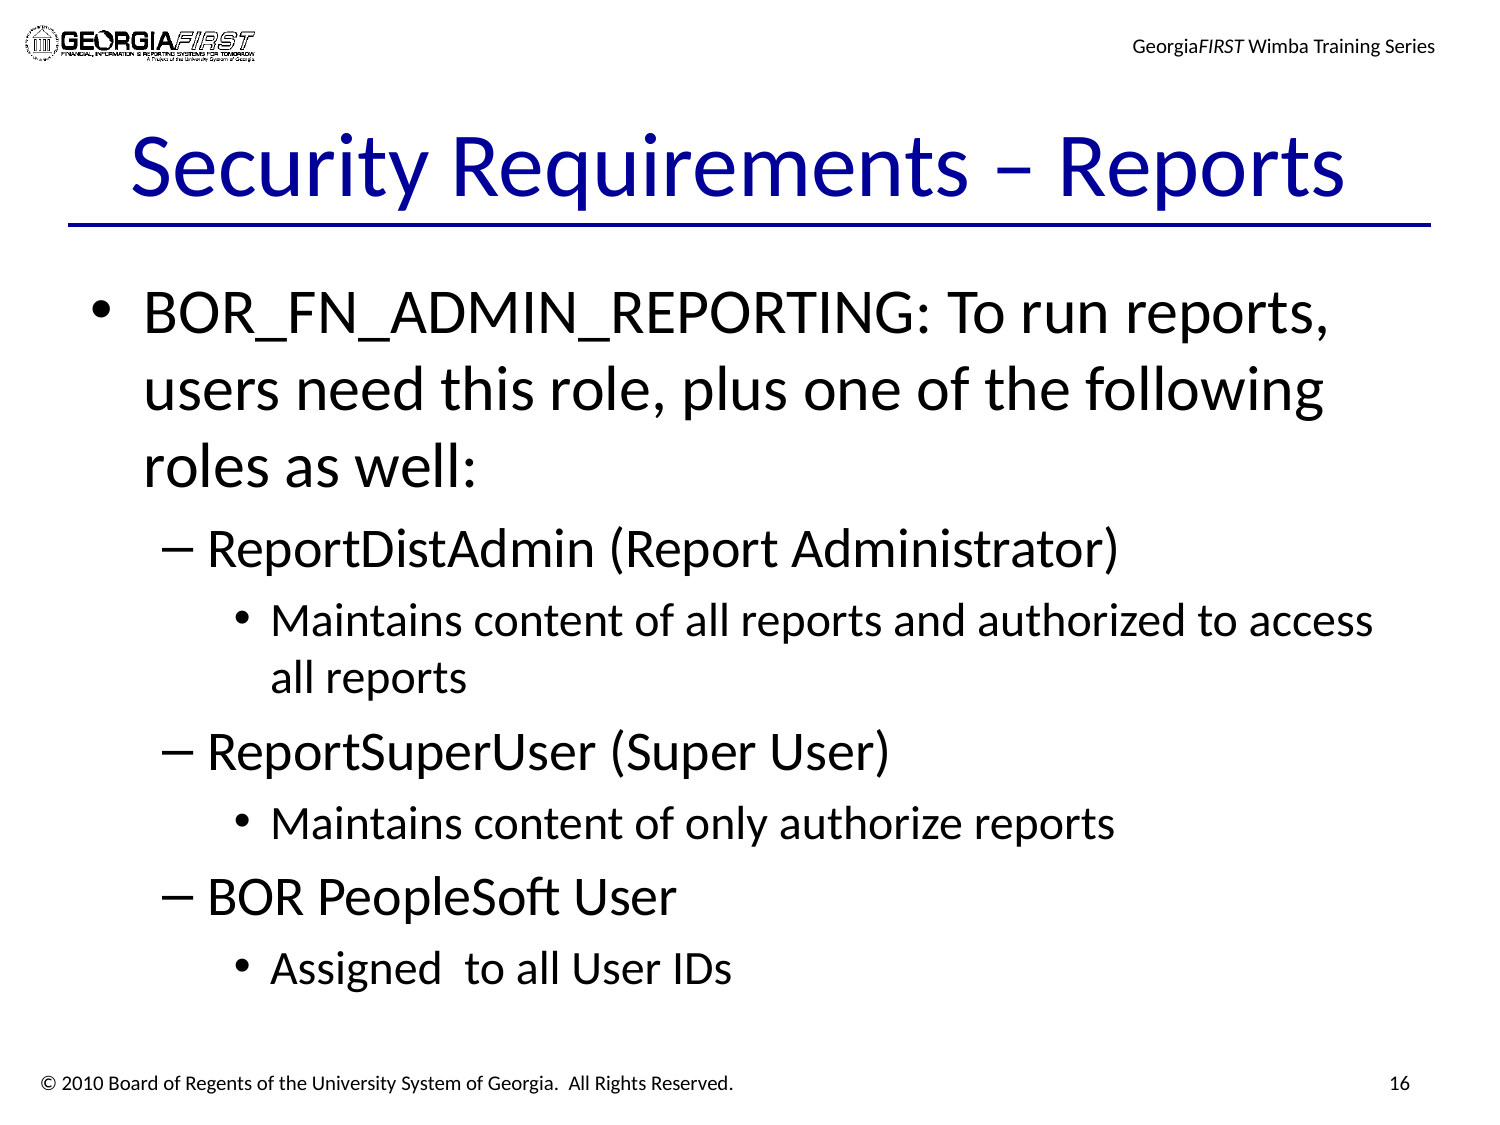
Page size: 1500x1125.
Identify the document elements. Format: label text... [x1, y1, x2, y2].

list BOR_FN_ADMIN_REPORTING: To run reports, users need this role, plus one of the following roles as well: ReportDistAdmin (Report Administrator) Maintains content of all reports and authorized to access all reports ReportSuperUser (Super User) Maintains content of only authorize reports BOR PeopleSoft User Assigned to all User IDs [75, 262, 1425, 1005]
picture [24, 24, 255, 63]
title Security Requirements – Reports [75, 87, 1425, 233]
